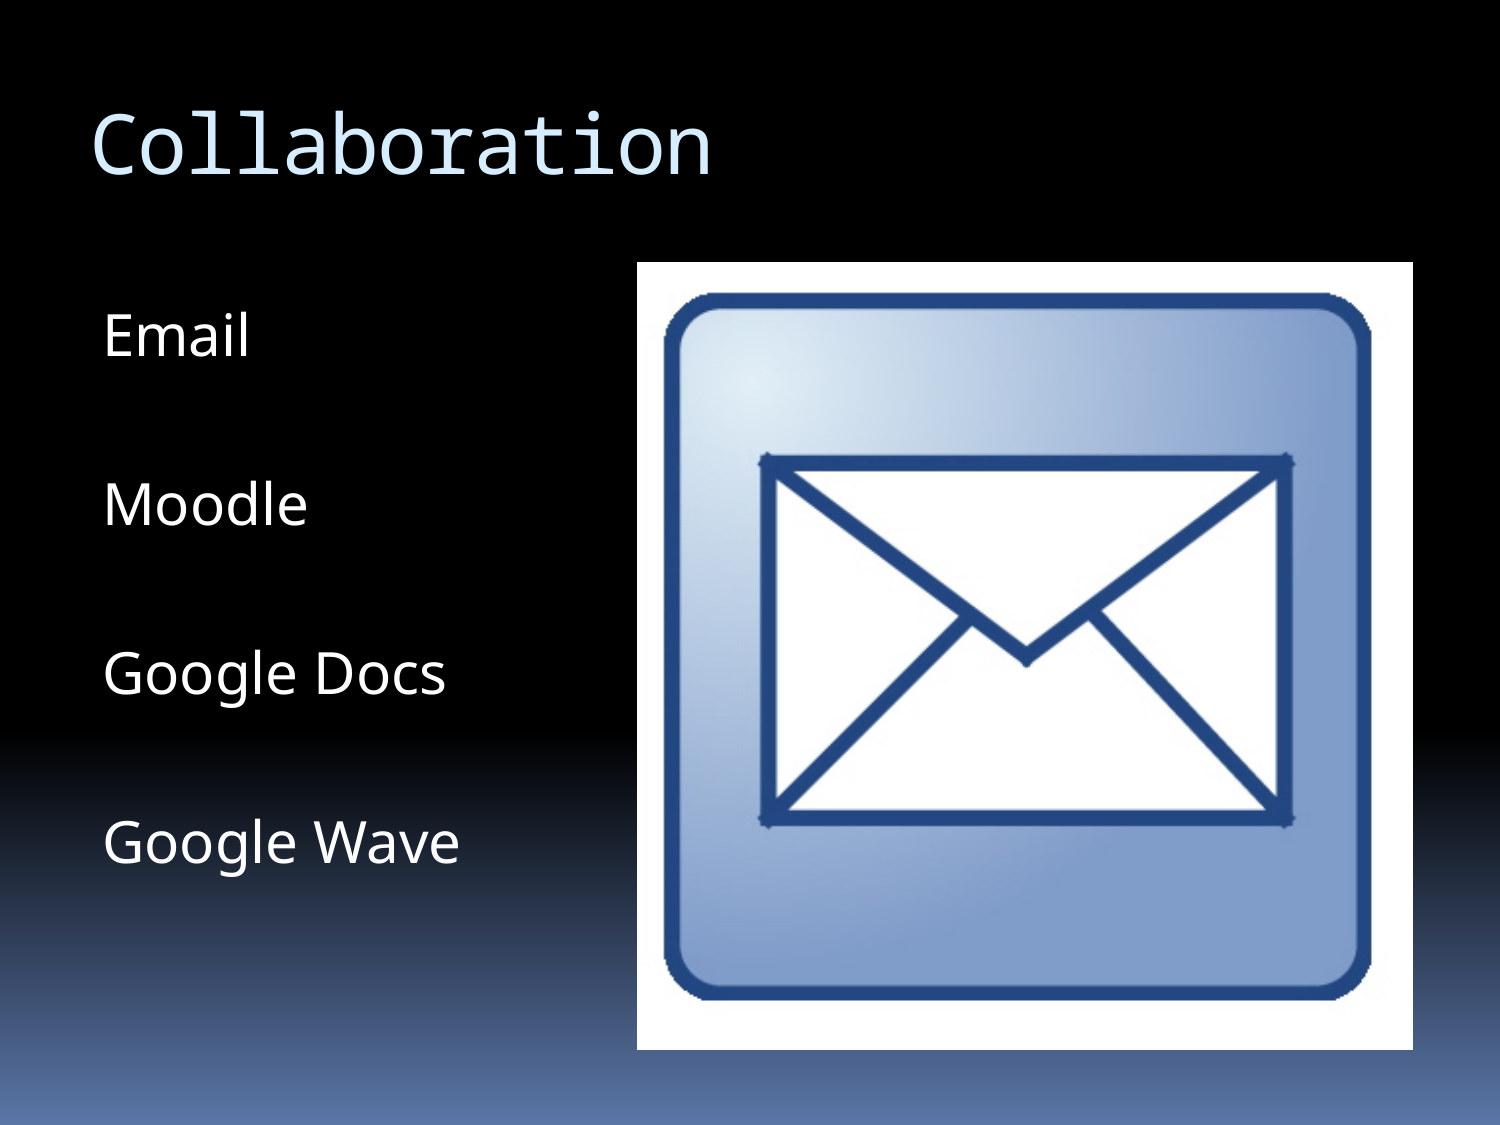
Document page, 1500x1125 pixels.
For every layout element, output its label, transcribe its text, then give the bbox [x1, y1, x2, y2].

picture [637, 261, 1413, 1050]
title Collaboration [75, 83, 1425, 234]
list Email Moodle Google Docs Google Wave [76, 290, 629, 1033]
